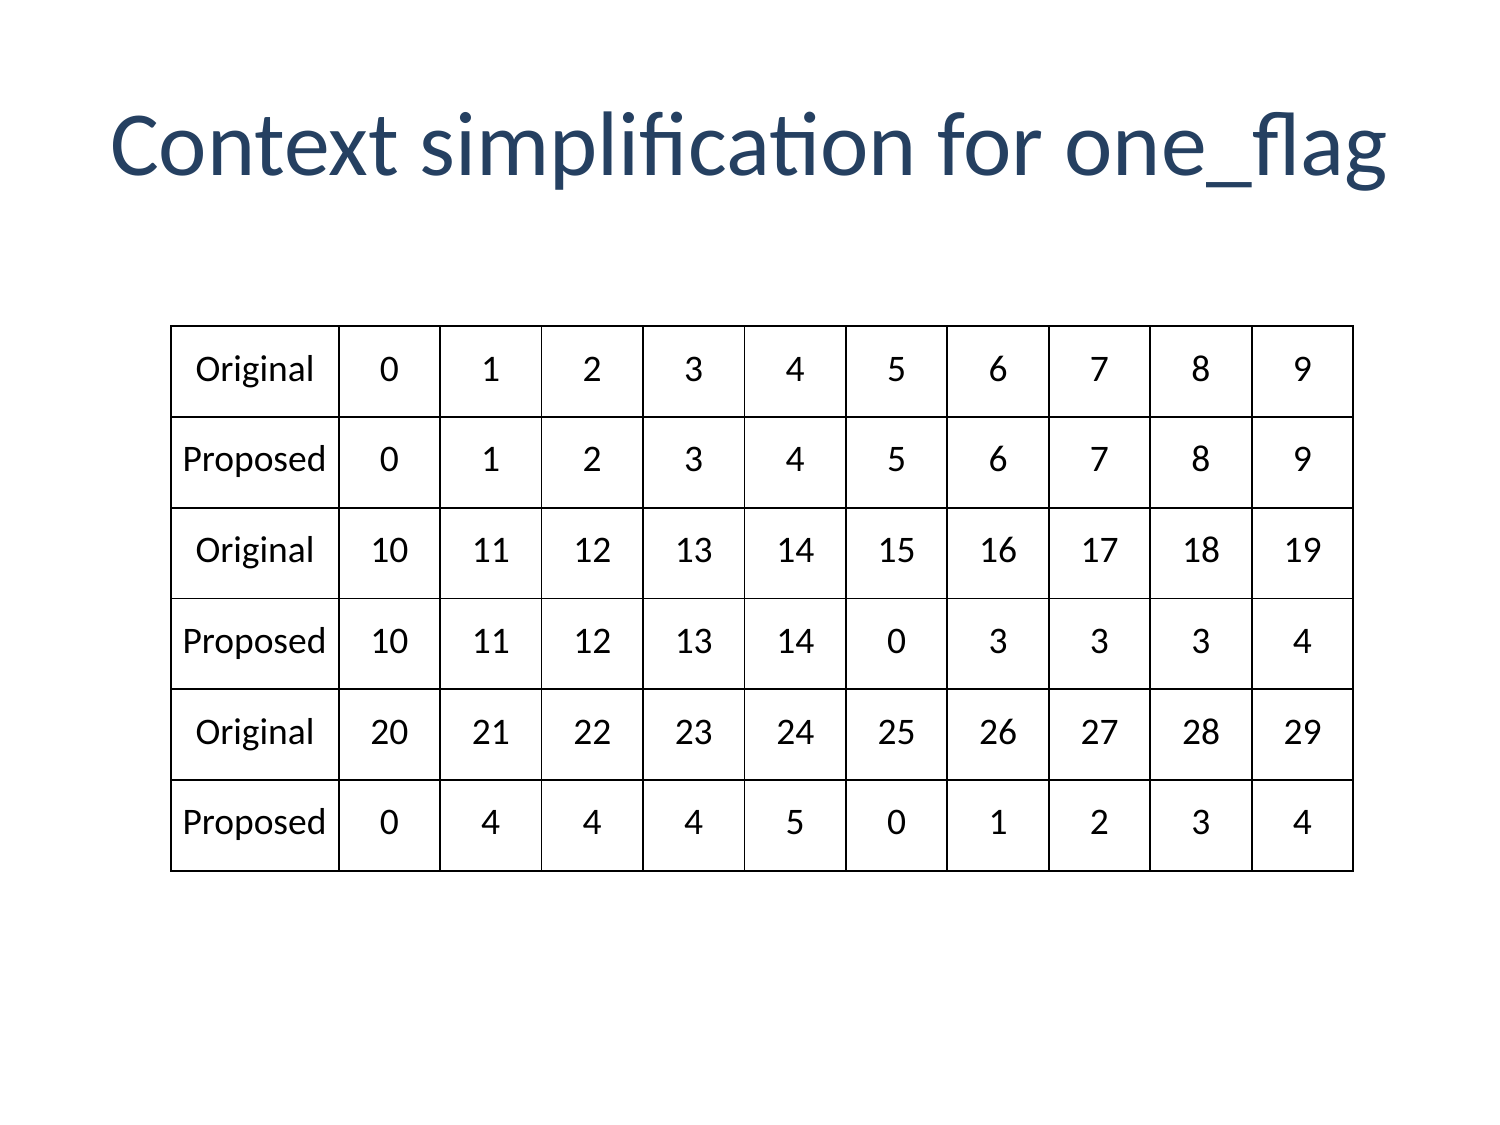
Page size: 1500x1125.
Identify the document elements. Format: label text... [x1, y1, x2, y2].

table_header 2 [542, 327, 642, 416]
table_cell 25 [847, 690, 946, 779]
table_cell Proposed [172, 781, 338, 870]
table_cell 29 [1253, 690, 1352, 779]
table_header 0 [340, 327, 439, 416]
table_cell 14 [745, 599, 845, 688]
table_header Original [172, 327, 338, 416]
table_cell 15 [847, 509, 946, 598]
table_cell 13 [644, 509, 744, 598]
table_cell 23 [644, 690, 744, 779]
table_header 5 [847, 327, 946, 416]
table_cell 4 [441, 781, 541, 870]
table_header 4 [745, 327, 845, 416]
table_header 3 [644, 327, 744, 416]
table_cell Original [172, 690, 338, 779]
table_cell 4 [745, 418, 845, 507]
table_cell 0 [847, 781, 946, 870]
table_cell 4 [644, 781, 744, 870]
table_cell 1 [441, 418, 541, 507]
table_cell 1 [948, 781, 1048, 870]
table_header 8 [1151, 327, 1251, 416]
table_header 7 [1050, 327, 1149, 416]
table_cell 14 [745, 509, 845, 598]
table_cell 3 [1151, 599, 1251, 688]
table_cell 26 [948, 690, 1048, 779]
table_cell 11 [441, 509, 541, 598]
table_header 1 [441, 327, 541, 416]
table_cell 6 [948, 418, 1048, 507]
table_cell 2 [1050, 781, 1149, 870]
table_cell 19 [1253, 509, 1352, 598]
table_cell 8 [1151, 418, 1251, 507]
table_cell 2 [542, 418, 642, 507]
table_cell 22 [542, 690, 642, 779]
table_cell 0 [340, 418, 439, 507]
table_cell 4 [1253, 781, 1352, 870]
table_cell 13 [644, 599, 744, 688]
table_cell 4 [1253, 599, 1352, 688]
table_cell 3 [948, 599, 1048, 688]
table_cell 3 [644, 418, 744, 507]
table_cell 18 [1151, 509, 1251, 598]
table_cell 7 [1050, 418, 1149, 507]
table_cell 0 [847, 599, 946, 688]
table_cell 9 [1253, 418, 1352, 507]
table_cell 3 [1151, 781, 1251, 870]
table_cell 11 [441, 599, 541, 688]
table_cell Proposed [172, 599, 338, 688]
table_header 6 [948, 327, 1048, 416]
table_cell 10 [340, 599, 439, 688]
table_cell 5 [745, 781, 845, 870]
table_cell 3 [1050, 599, 1149, 688]
table_cell 0 [340, 781, 439, 870]
table_cell 21 [441, 690, 541, 779]
table_cell 16 [948, 509, 1048, 598]
table_cell 10 [340, 509, 439, 598]
table_cell 5 [847, 418, 946, 507]
table_cell 17 [1050, 509, 1149, 598]
table_header 9 [1253, 327, 1352, 416]
table_cell 20 [340, 690, 439, 779]
title Context simplification for one_flag [75, 45, 1425, 233]
table_cell 12 [542, 509, 642, 598]
table_cell Original [172, 509, 338, 598]
table_cell 27 [1050, 690, 1149, 779]
table_cell 24 [745, 690, 845, 779]
table_cell 12 [542, 599, 642, 688]
table_cell 4 [542, 781, 642, 870]
table_cell 28 [1151, 690, 1251, 779]
table_cell Proposed [172, 418, 338, 507]
